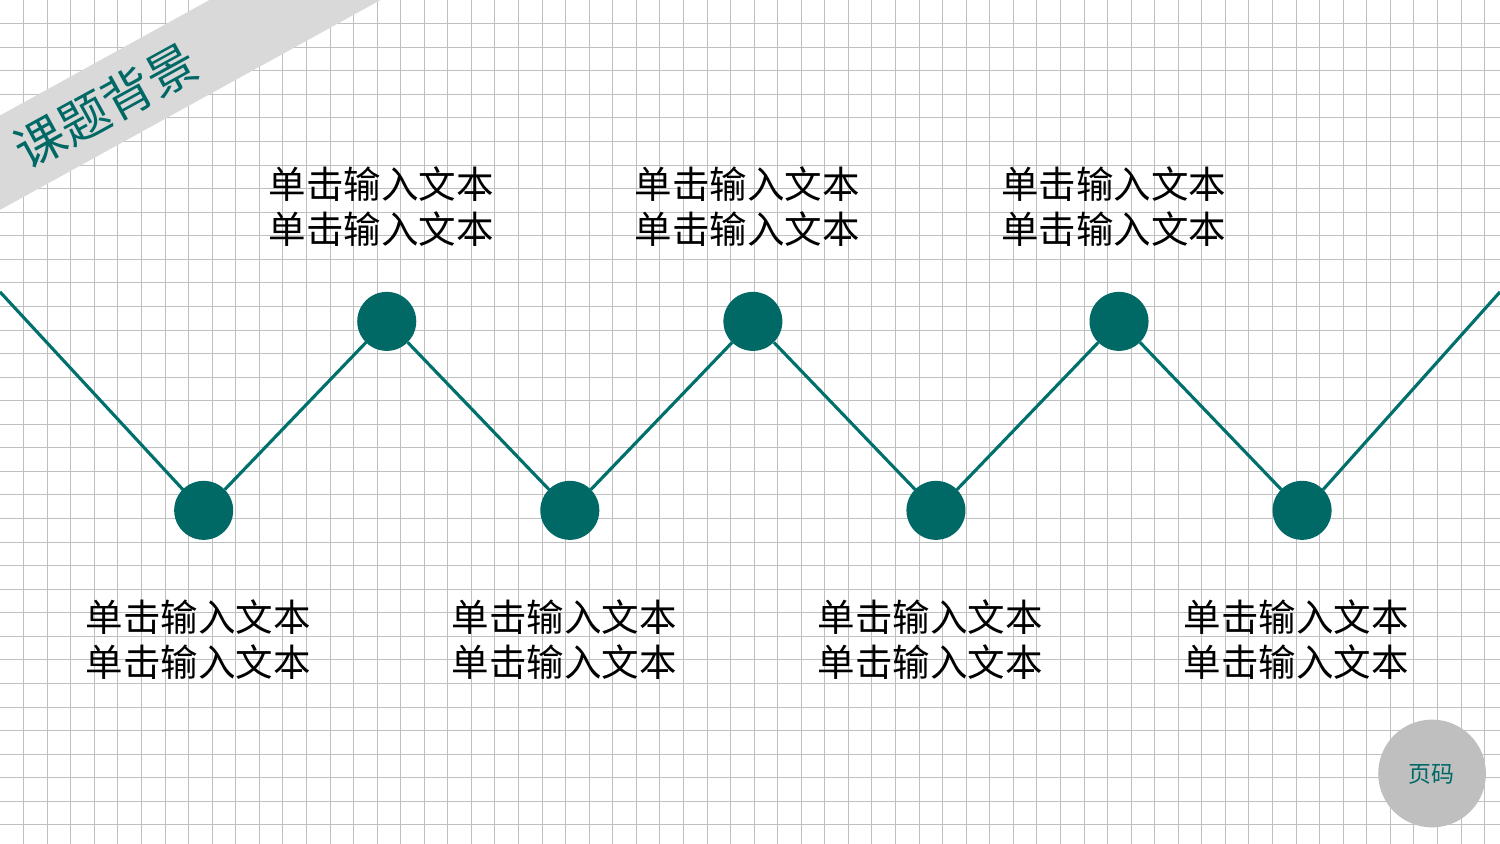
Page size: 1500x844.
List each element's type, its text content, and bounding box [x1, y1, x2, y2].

text_box 单击输入文本单击输入文本 [70, 586, 337, 692]
text_box 单击输入文本单击输入文本 [1169, 586, 1436, 692]
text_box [224, 342, 367, 490]
text_box 页码 [1376, 717, 1489, 830]
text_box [407, 342, 550, 490]
text_box [172, 478, 236, 542]
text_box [1322, 291, 1500, 490]
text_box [0, 291, 184, 490]
text_box 课题背景 [0, 0, 385, 213]
text_box 单击输入文本单击输入文本 [986, 154, 1252, 259]
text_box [956, 342, 1099, 490]
text_box 单击输入文本单击输入文本 [803, 586, 1069, 692]
text_box [538, 478, 602, 542]
text_box [721, 289, 785, 353]
text_box [1270, 478, 1334, 542]
text_box 单击输入文本单击输入文本 [620, 154, 886, 259]
text_box 单击输入文本单击输入文本 [437, 586, 703, 692]
text_box [1087, 289, 1151, 353]
text_box [904, 478, 968, 542]
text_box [773, 342, 916, 490]
text_box [355, 289, 419, 353]
text_box 单击输入文本单击输入文本 [253, 154, 520, 259]
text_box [1139, 342, 1282, 490]
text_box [590, 342, 733, 490]
